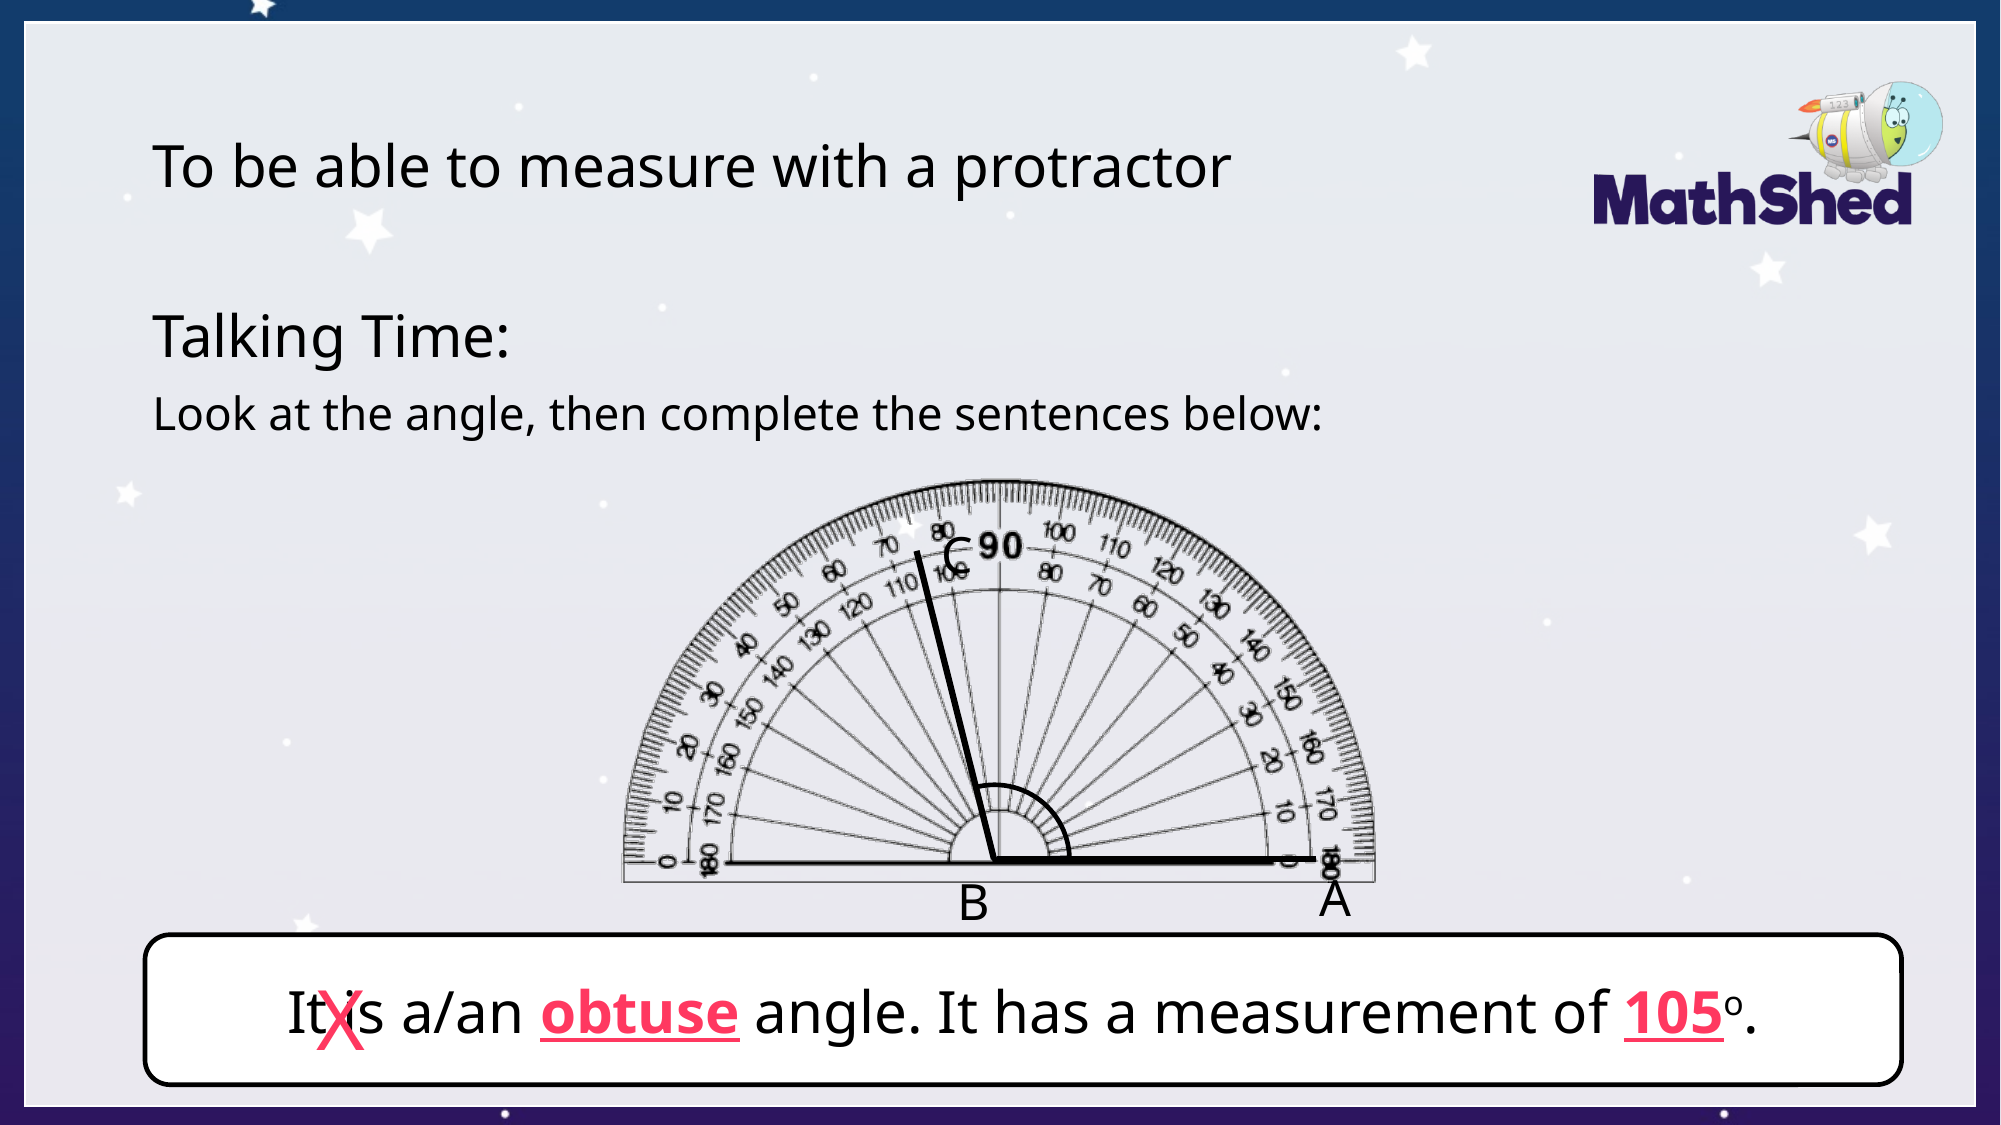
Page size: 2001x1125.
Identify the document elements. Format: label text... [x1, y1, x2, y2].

text_box It is a/an obtuse angle. It has a measurement of 105o. [143, 933, 1903, 1086]
text_box A [1304, 883, 1367, 933]
title To be able to measure with a protractor [137, 59, 1578, 278]
picture [0, 0, 2001, 1125]
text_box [916, 550, 994, 859]
text_box B [943, 883, 1006, 933]
list Talking Time: Look at the angle, then complete the sentences below: [137, 299, 1863, 1014]
text_box X [301, 959, 381, 1075]
